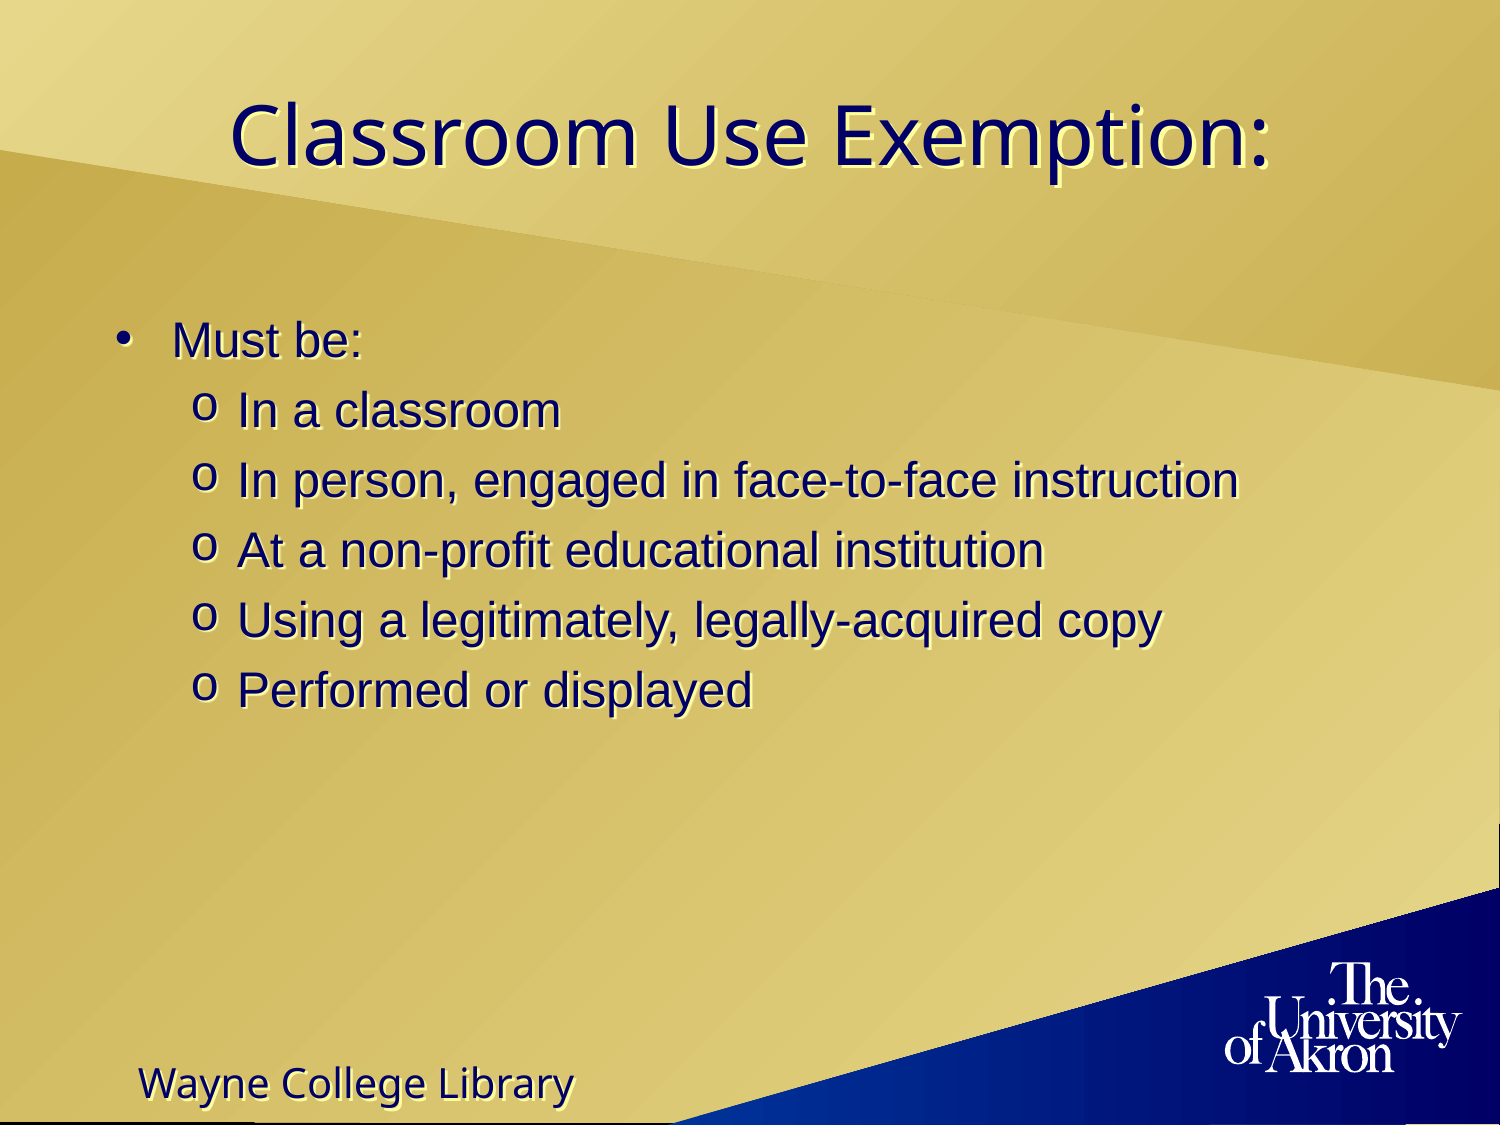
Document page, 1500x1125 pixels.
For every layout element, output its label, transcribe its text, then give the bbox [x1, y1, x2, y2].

text_box Wayne College Library [0, 1049, 713, 1125]
title Classroom Use Exemption: [0, 74, 1500, 213]
list Must be: In a classroom In person, engaged in face-to-face instruction At a non-profit educational institution Using a legitimately, legally-acquired copy Performed or displayed [99, 299, 1438, 913]
